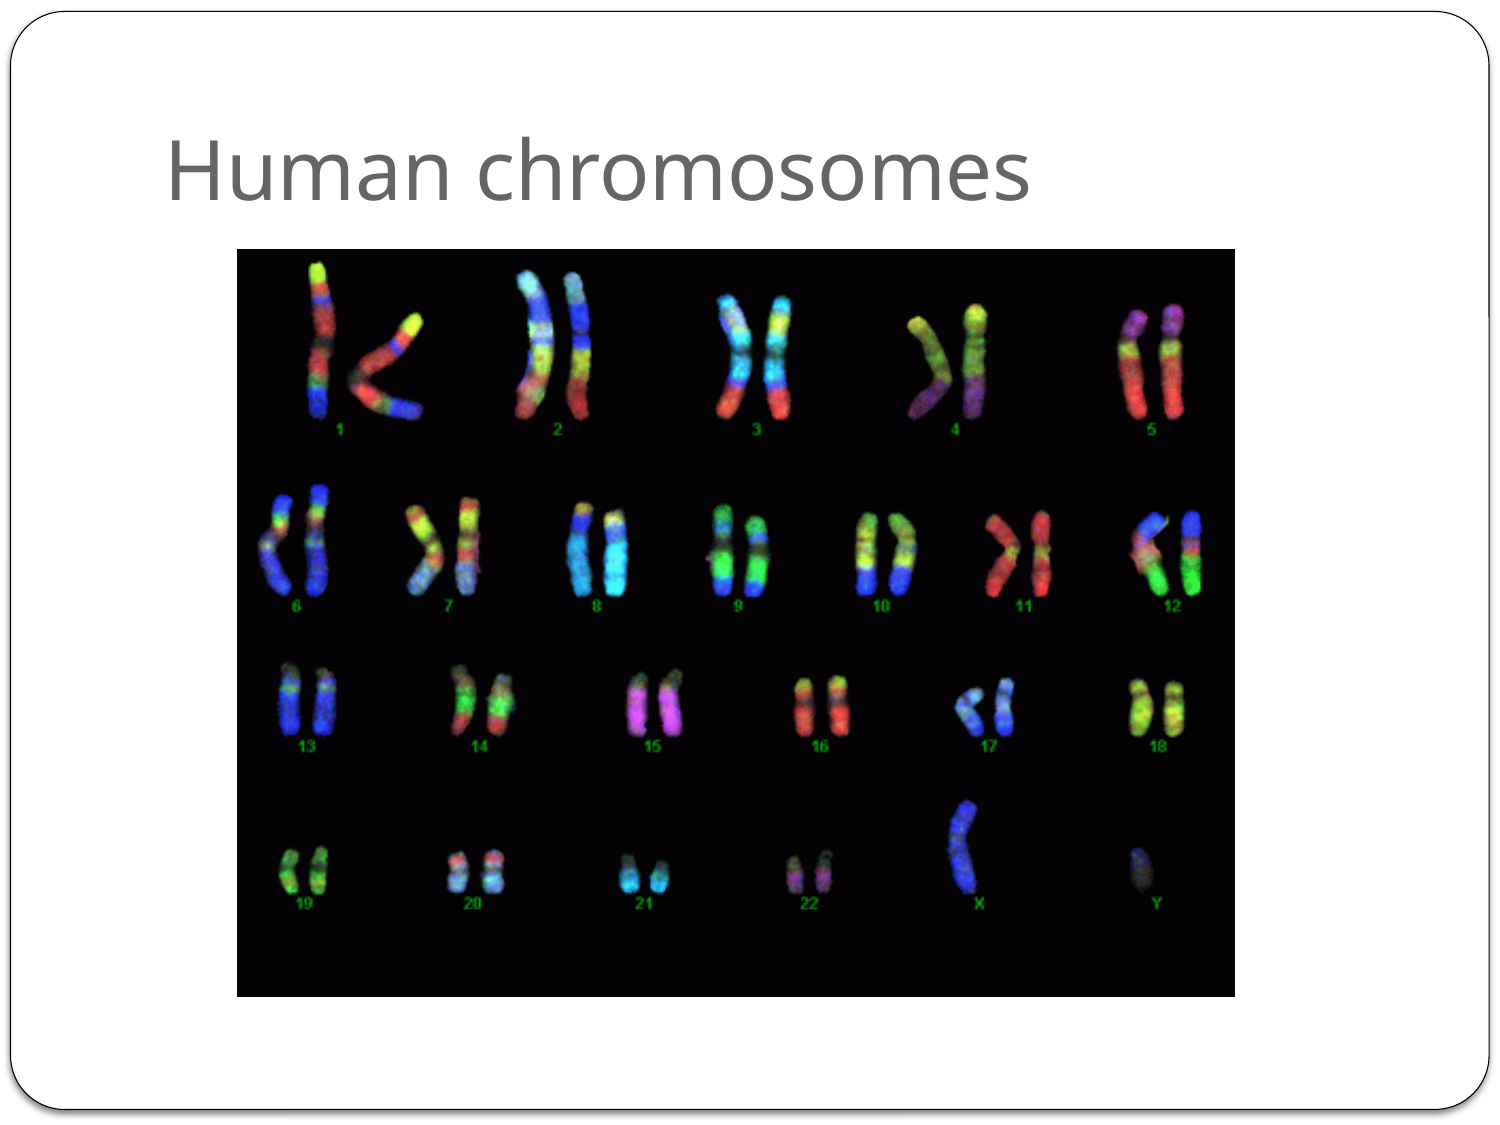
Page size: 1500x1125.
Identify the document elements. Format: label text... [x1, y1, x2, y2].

picture [237, 249, 1235, 997]
title Human chromosomes [150, 45, 1425, 233]
